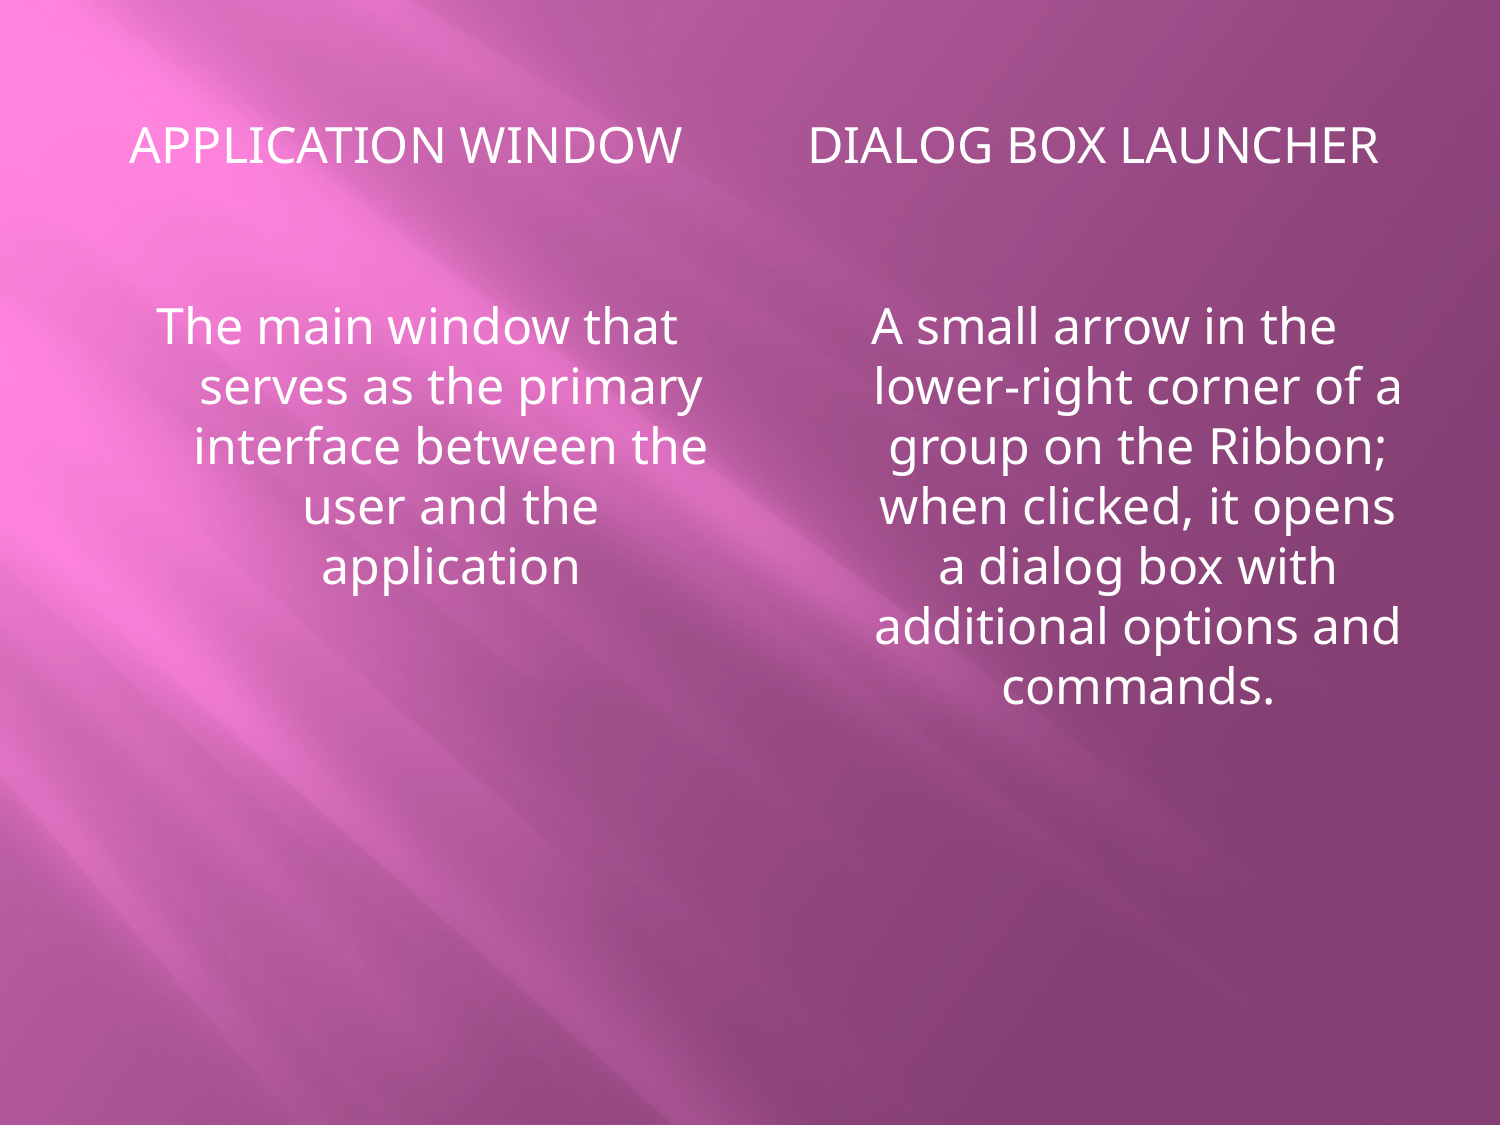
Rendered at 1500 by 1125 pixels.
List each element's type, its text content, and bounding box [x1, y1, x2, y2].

list The main window that serves as the primary interface between the user and the application [75, 287, 738, 1005]
list A small arrow in the lower-right corner of a group on the Ribbon; when clicked, it opens a dialog box with additional options and commands. [761, 287, 1425, 1005]
list Application Window [75, 37, 738, 250]
list Dialog Box launcher [761, 37, 1425, 250]
